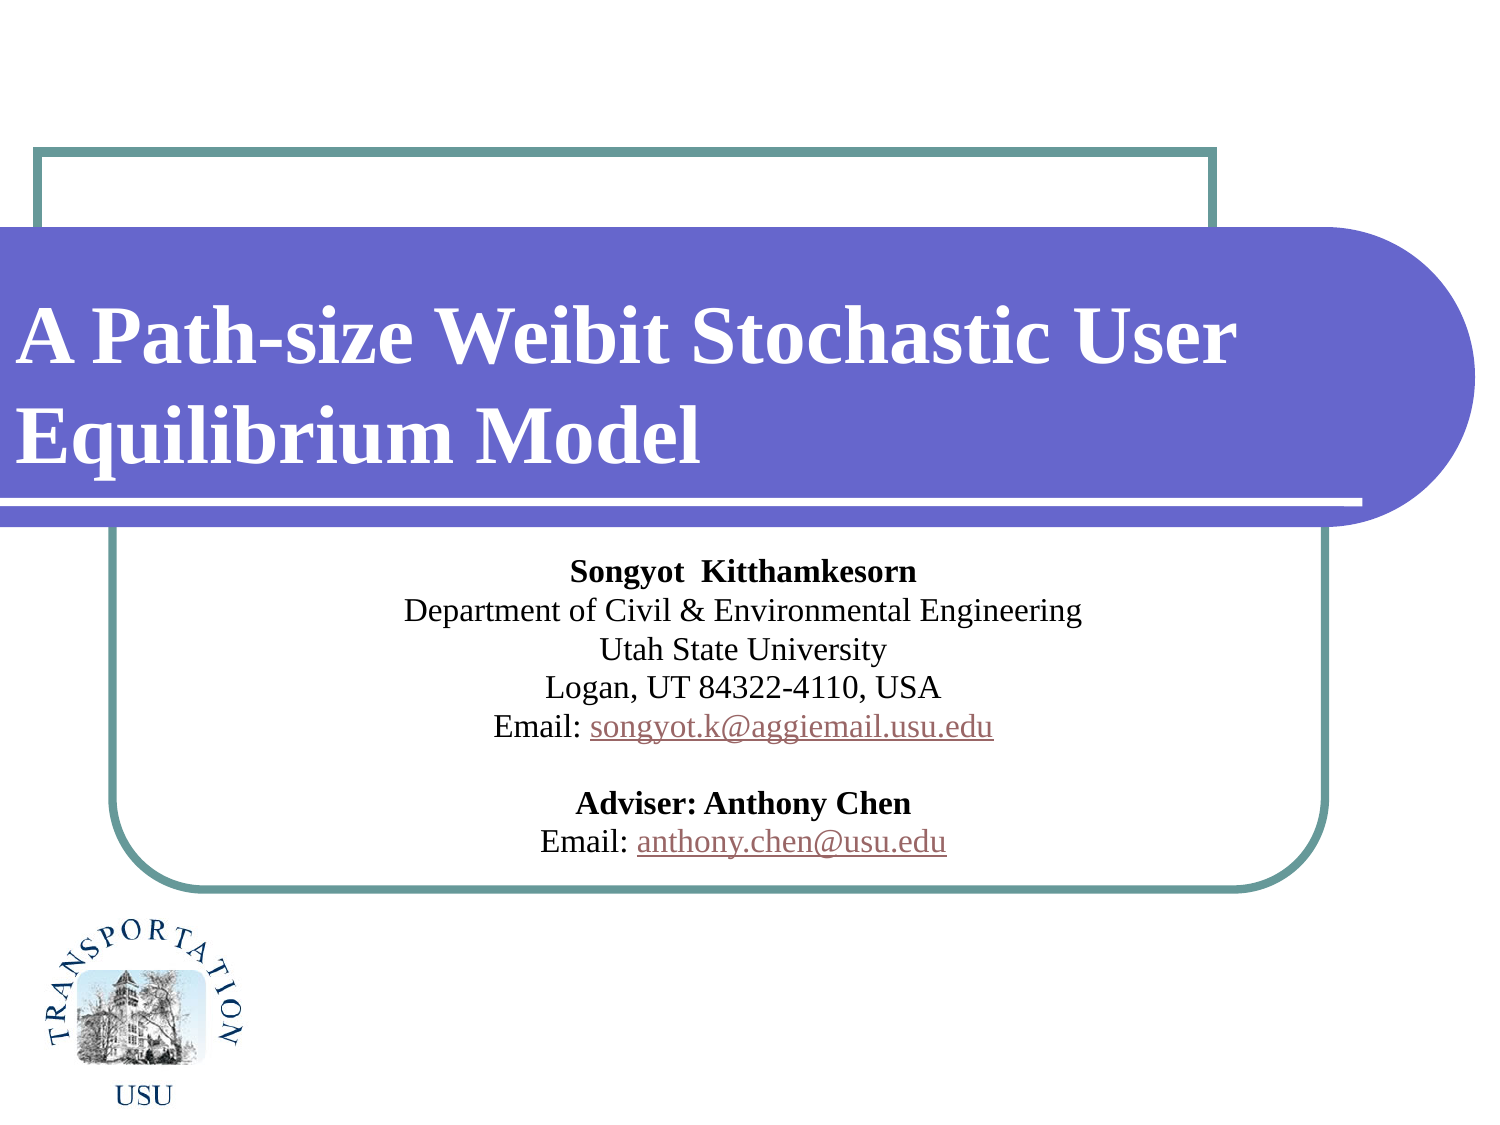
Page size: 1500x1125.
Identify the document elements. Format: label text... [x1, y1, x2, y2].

picture [0, 896, 288, 1125]
title A Path-size Weibit Stochastic User Equilibrium Model [0, 248, 1488, 513]
subtitle Songyot Kitthamkesorn Department of Civil & Environmental Engineering Utah State University Logan, UT 84322-4110, USA Email: songyot.k@aggiemail.usu.edu Adviser: Anthony Chen Email: anthony.chen@usu.edu [112, 549, 1376, 1037]
